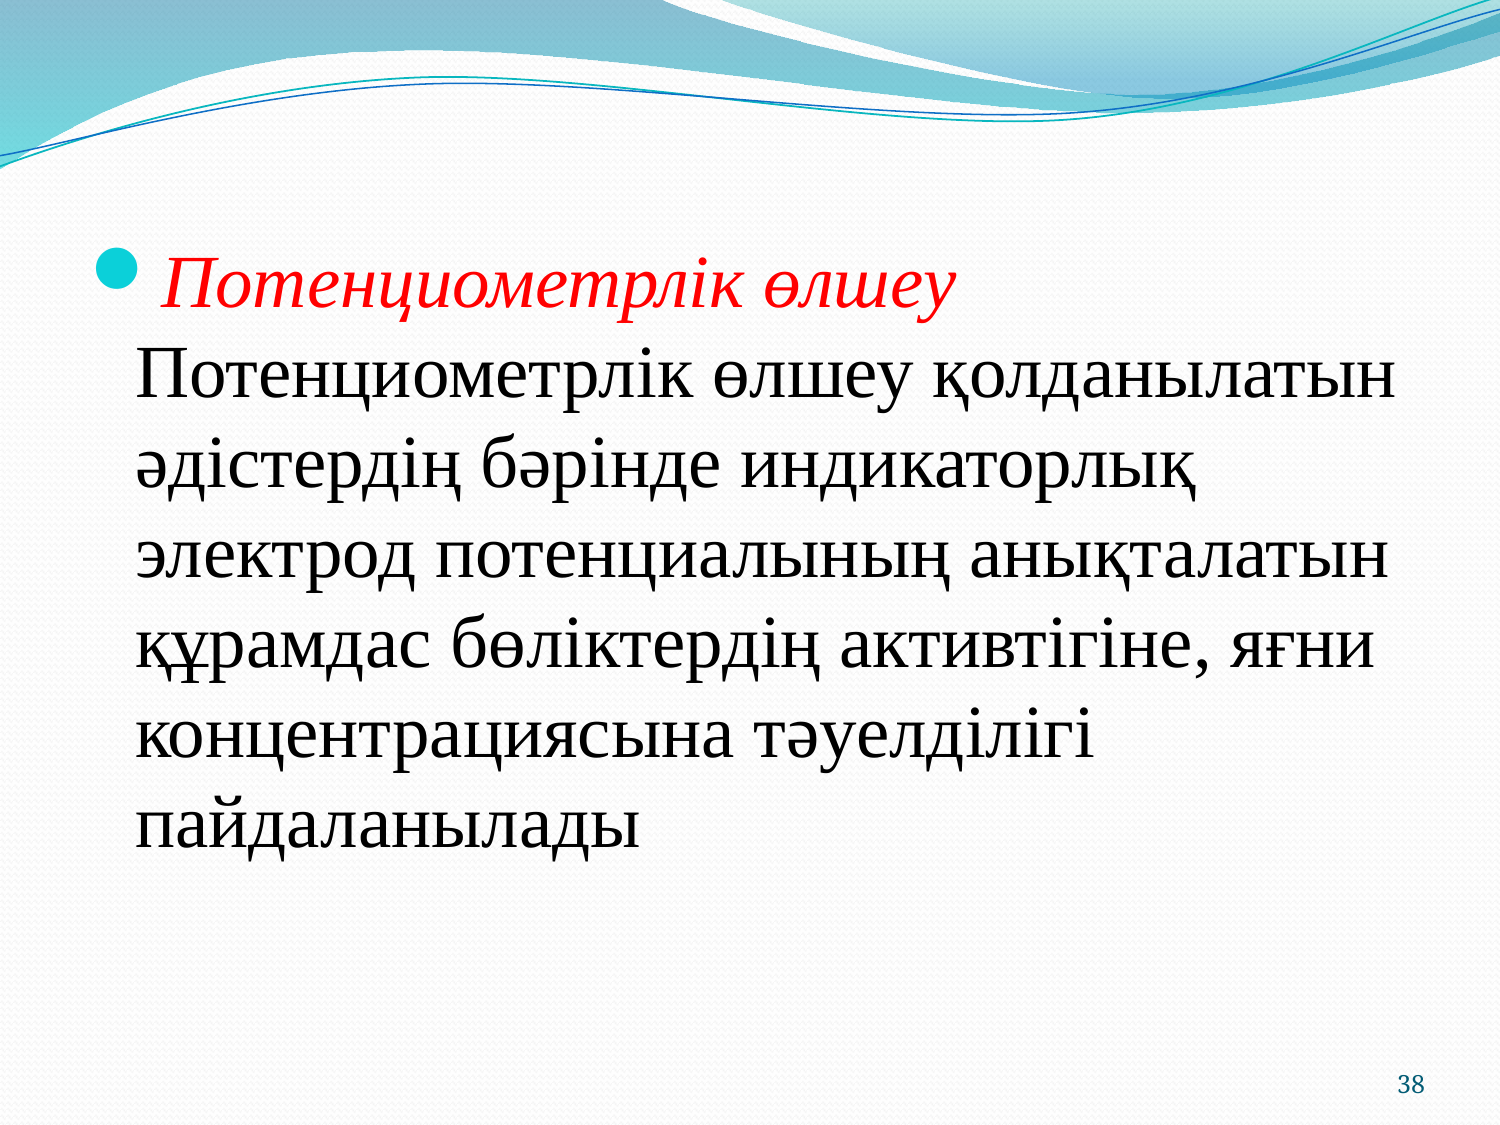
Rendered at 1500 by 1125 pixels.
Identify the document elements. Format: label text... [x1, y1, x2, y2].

slide_number 38 [1299, 1042, 1425, 1103]
list Потенциометрлік өлшеу Потенциометрлік өлшеу қолданылатын әдістердің бәрінде индикаторлық электрод потенциалының анықталатын құрамдас бөліктердің активтігіне, яғни концентрациясына тәуелділігі пайдаланылады [74, 224, 1426, 1038]
